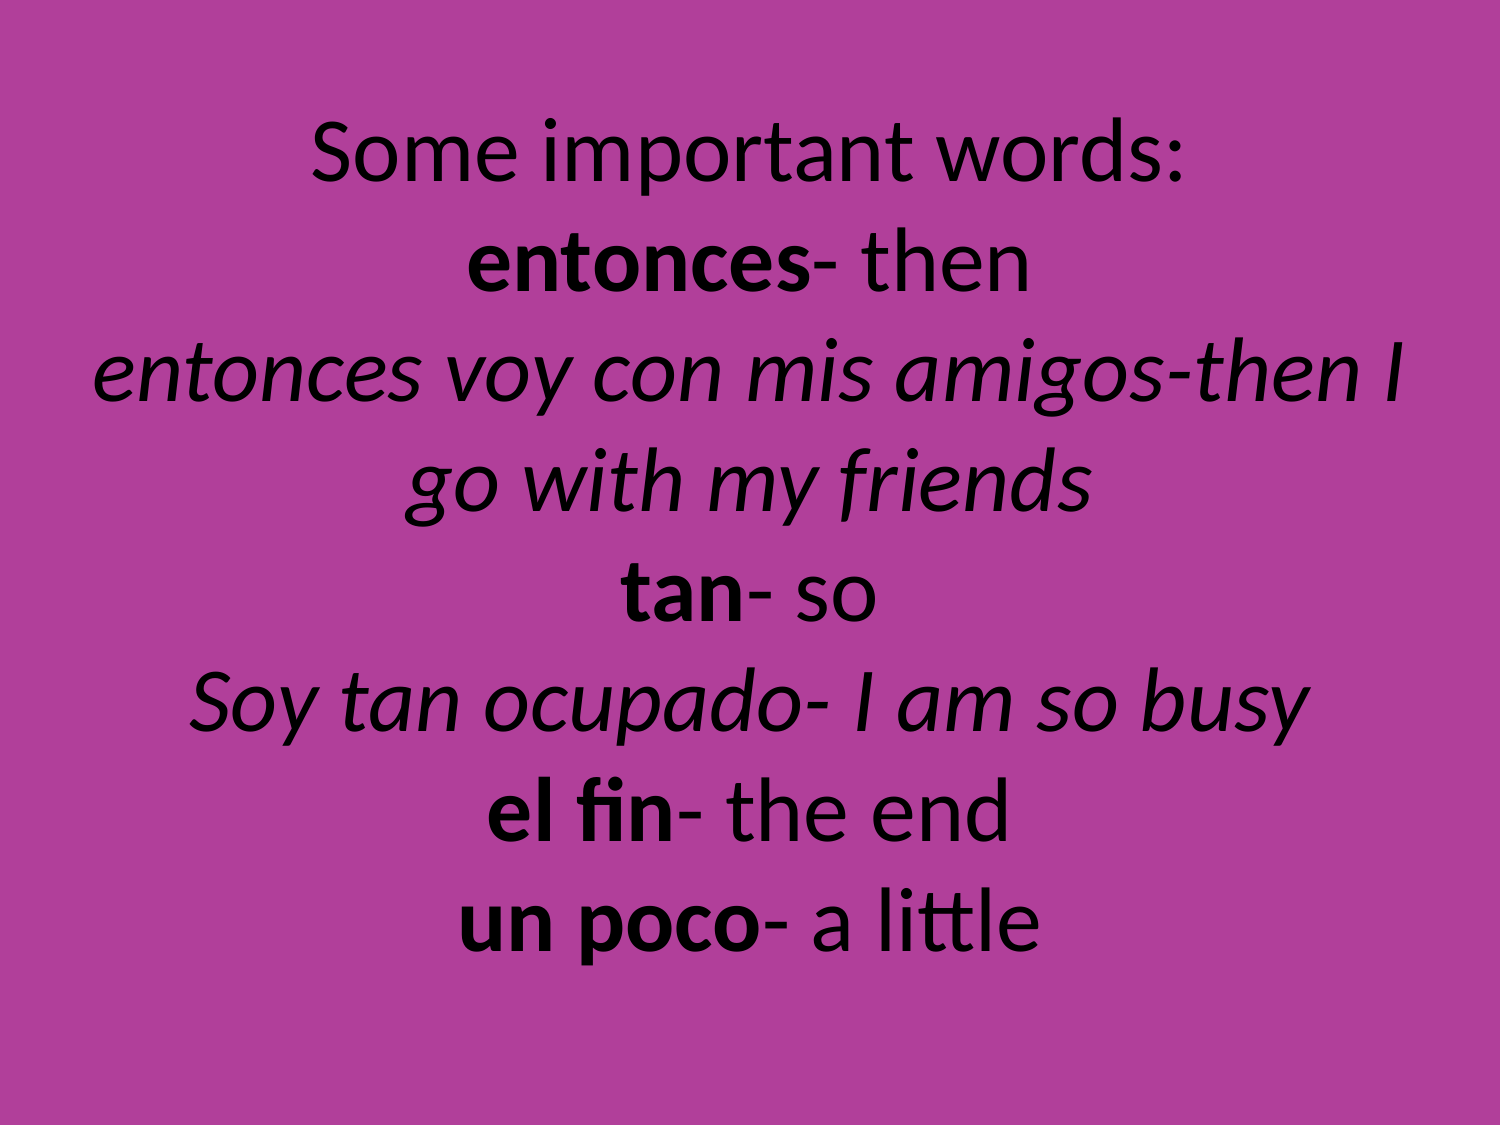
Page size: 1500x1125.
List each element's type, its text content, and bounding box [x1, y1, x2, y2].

title Some important words: entonces- then entonces voy con mis amigos-then I go with my friends tan- so Soy tan ocupado- I am so busy el fin- the end un poco- a little [75, 45, 1425, 1125]
